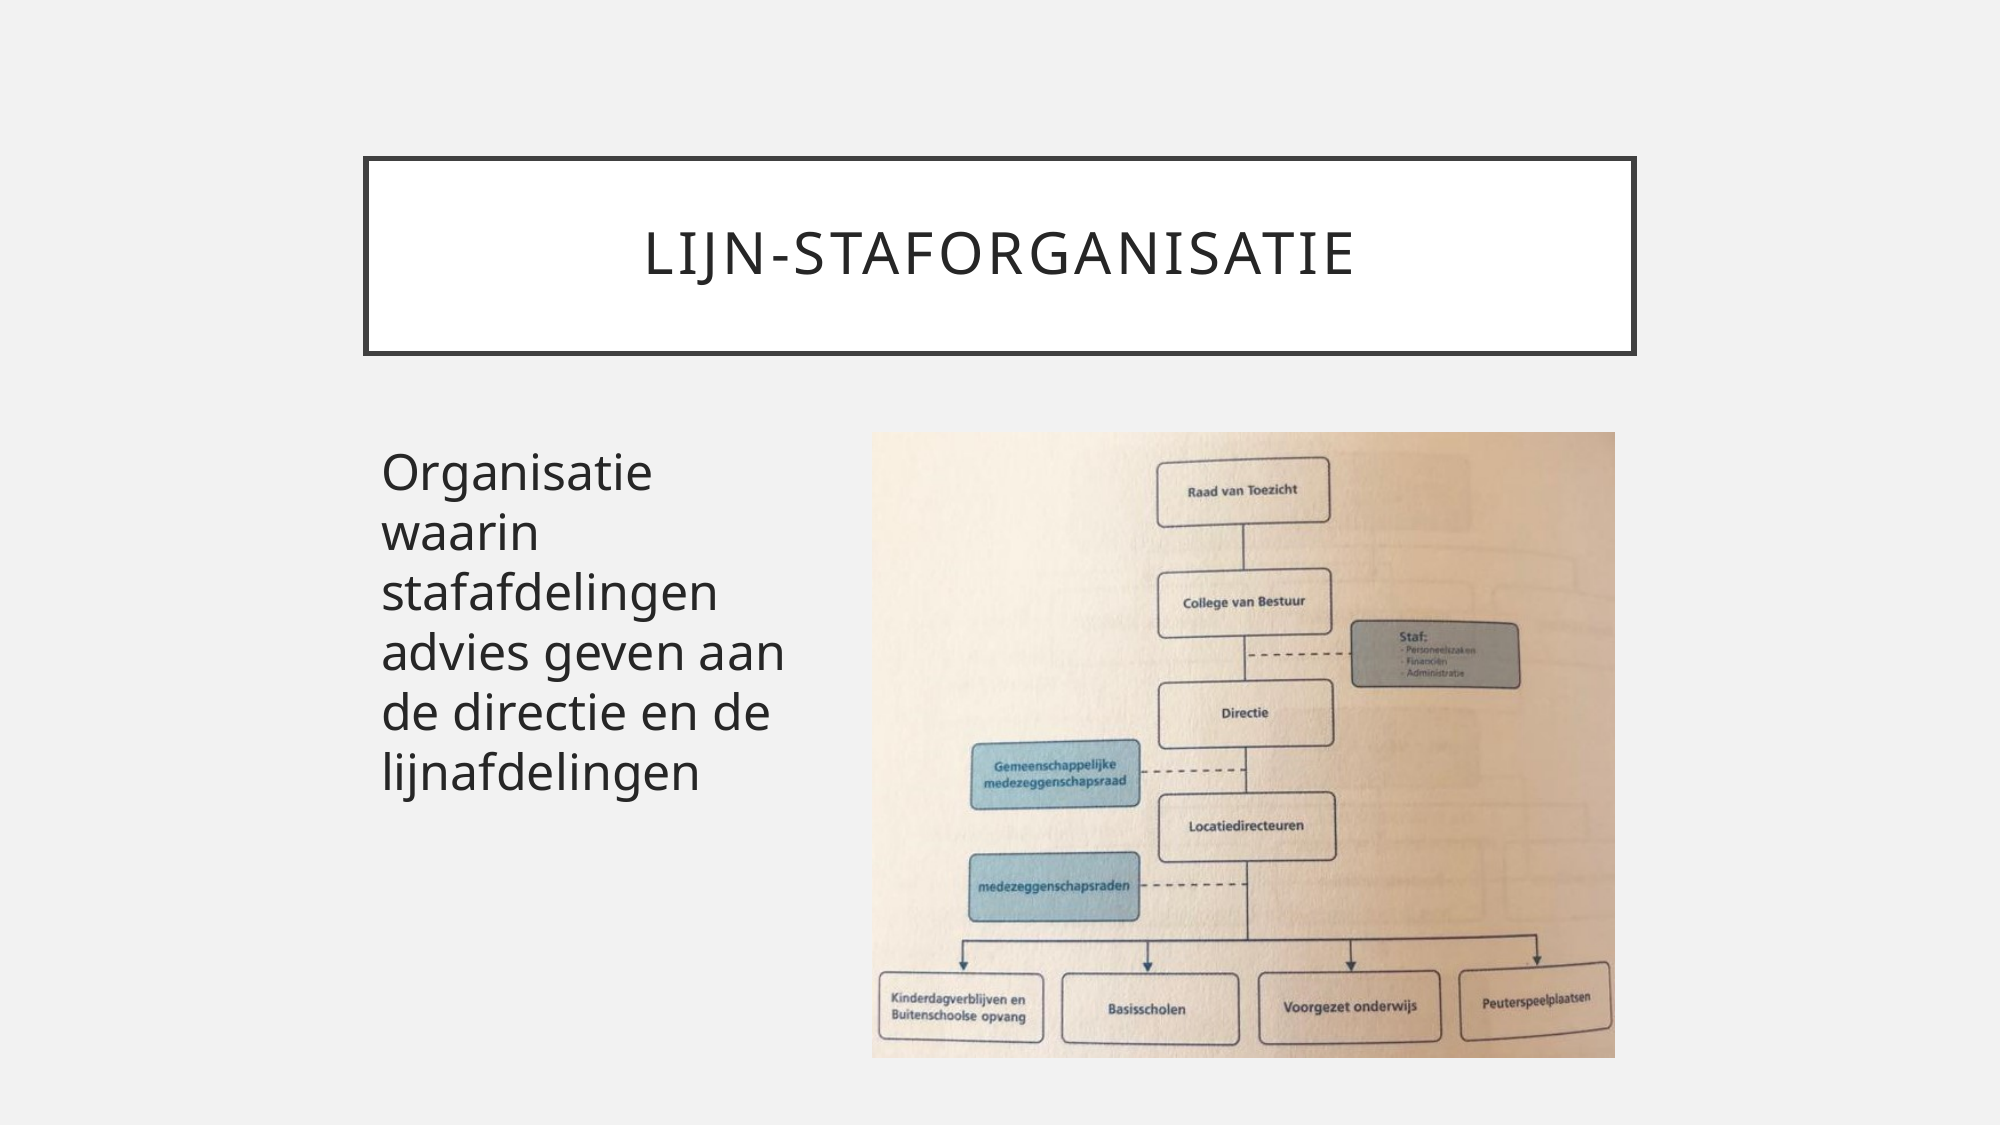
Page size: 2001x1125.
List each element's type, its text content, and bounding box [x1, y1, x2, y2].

list Organisatie waarin stafafdelingen advies geven aan de directie en de lijnafdelingen [366, 432, 815, 942]
title Lijn-staforganisatie [363, 156, 1637, 356]
picture [872, 432, 1615, 1058]
